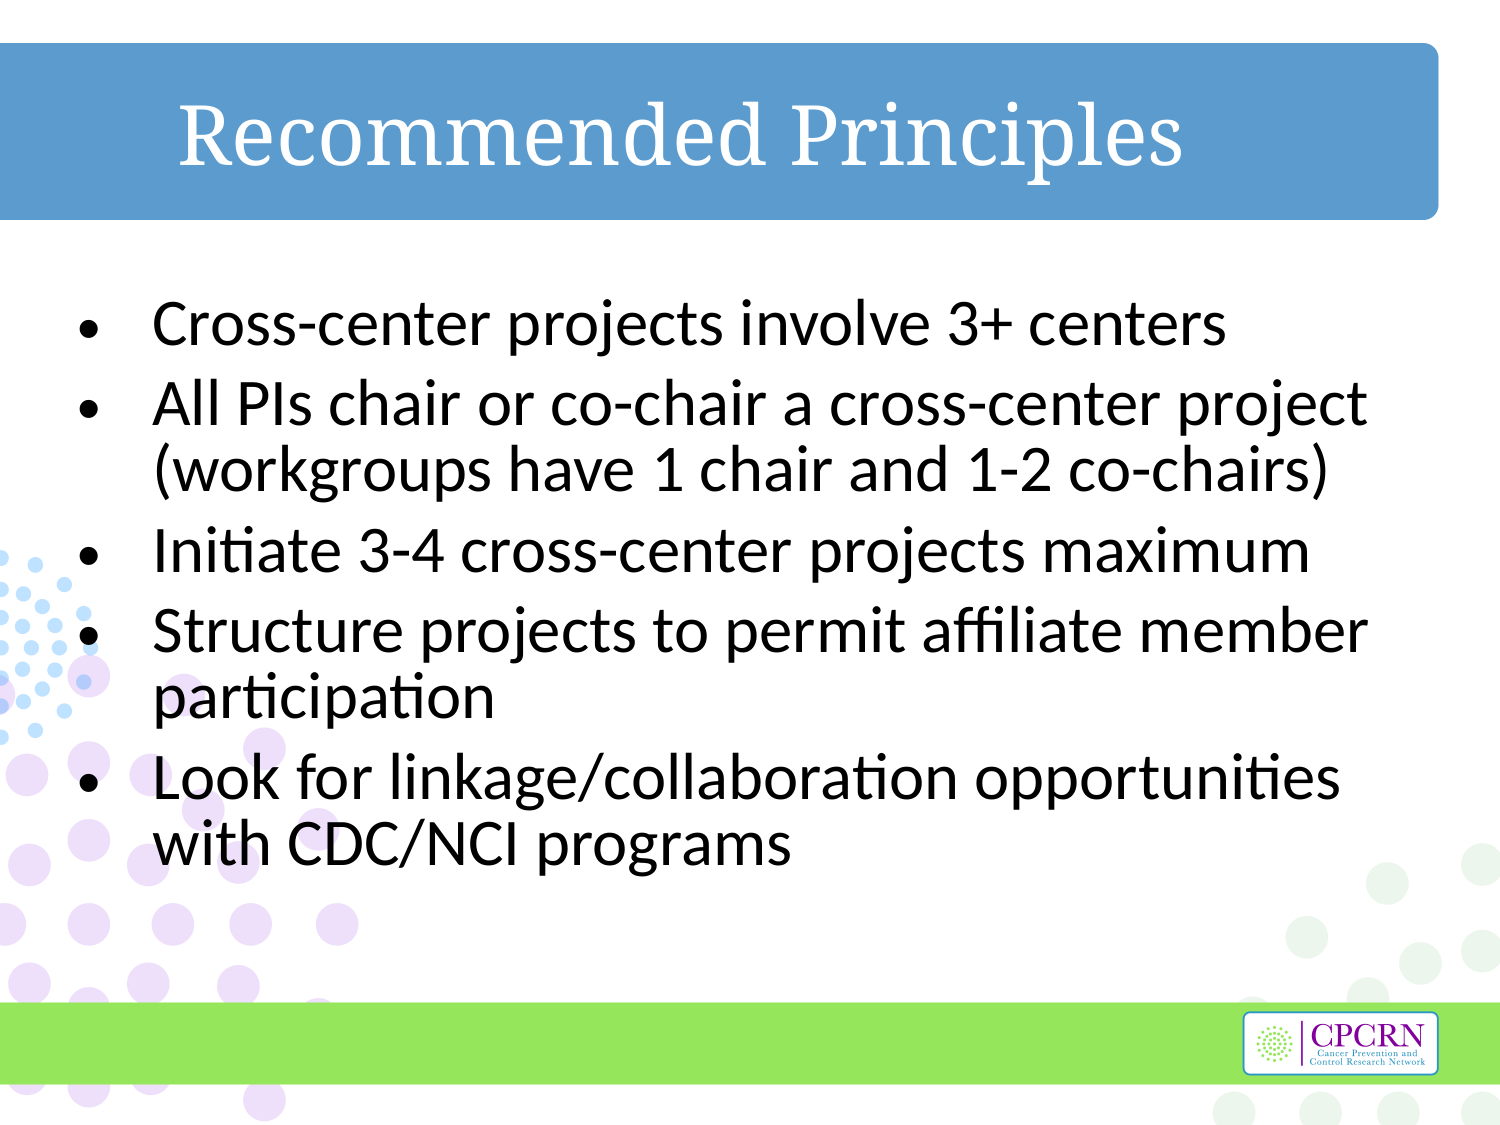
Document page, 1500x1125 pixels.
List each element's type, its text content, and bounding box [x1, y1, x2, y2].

list Recommended Principles [162, 54, 1400, 213]
picture [0, 0, 1500, 1125]
list Cross-center projects involve 3+ centers All PIs chair or co-chair a cross-center project (workgroups have 1 chair and 1-2 co-chairs) Initiate 3-4 cross-center projects maximum Structure projects to permit affiliate member participation Look for linkage/collaboration opportunities with CDC/NCI programs [62, 287, 1425, 963]
